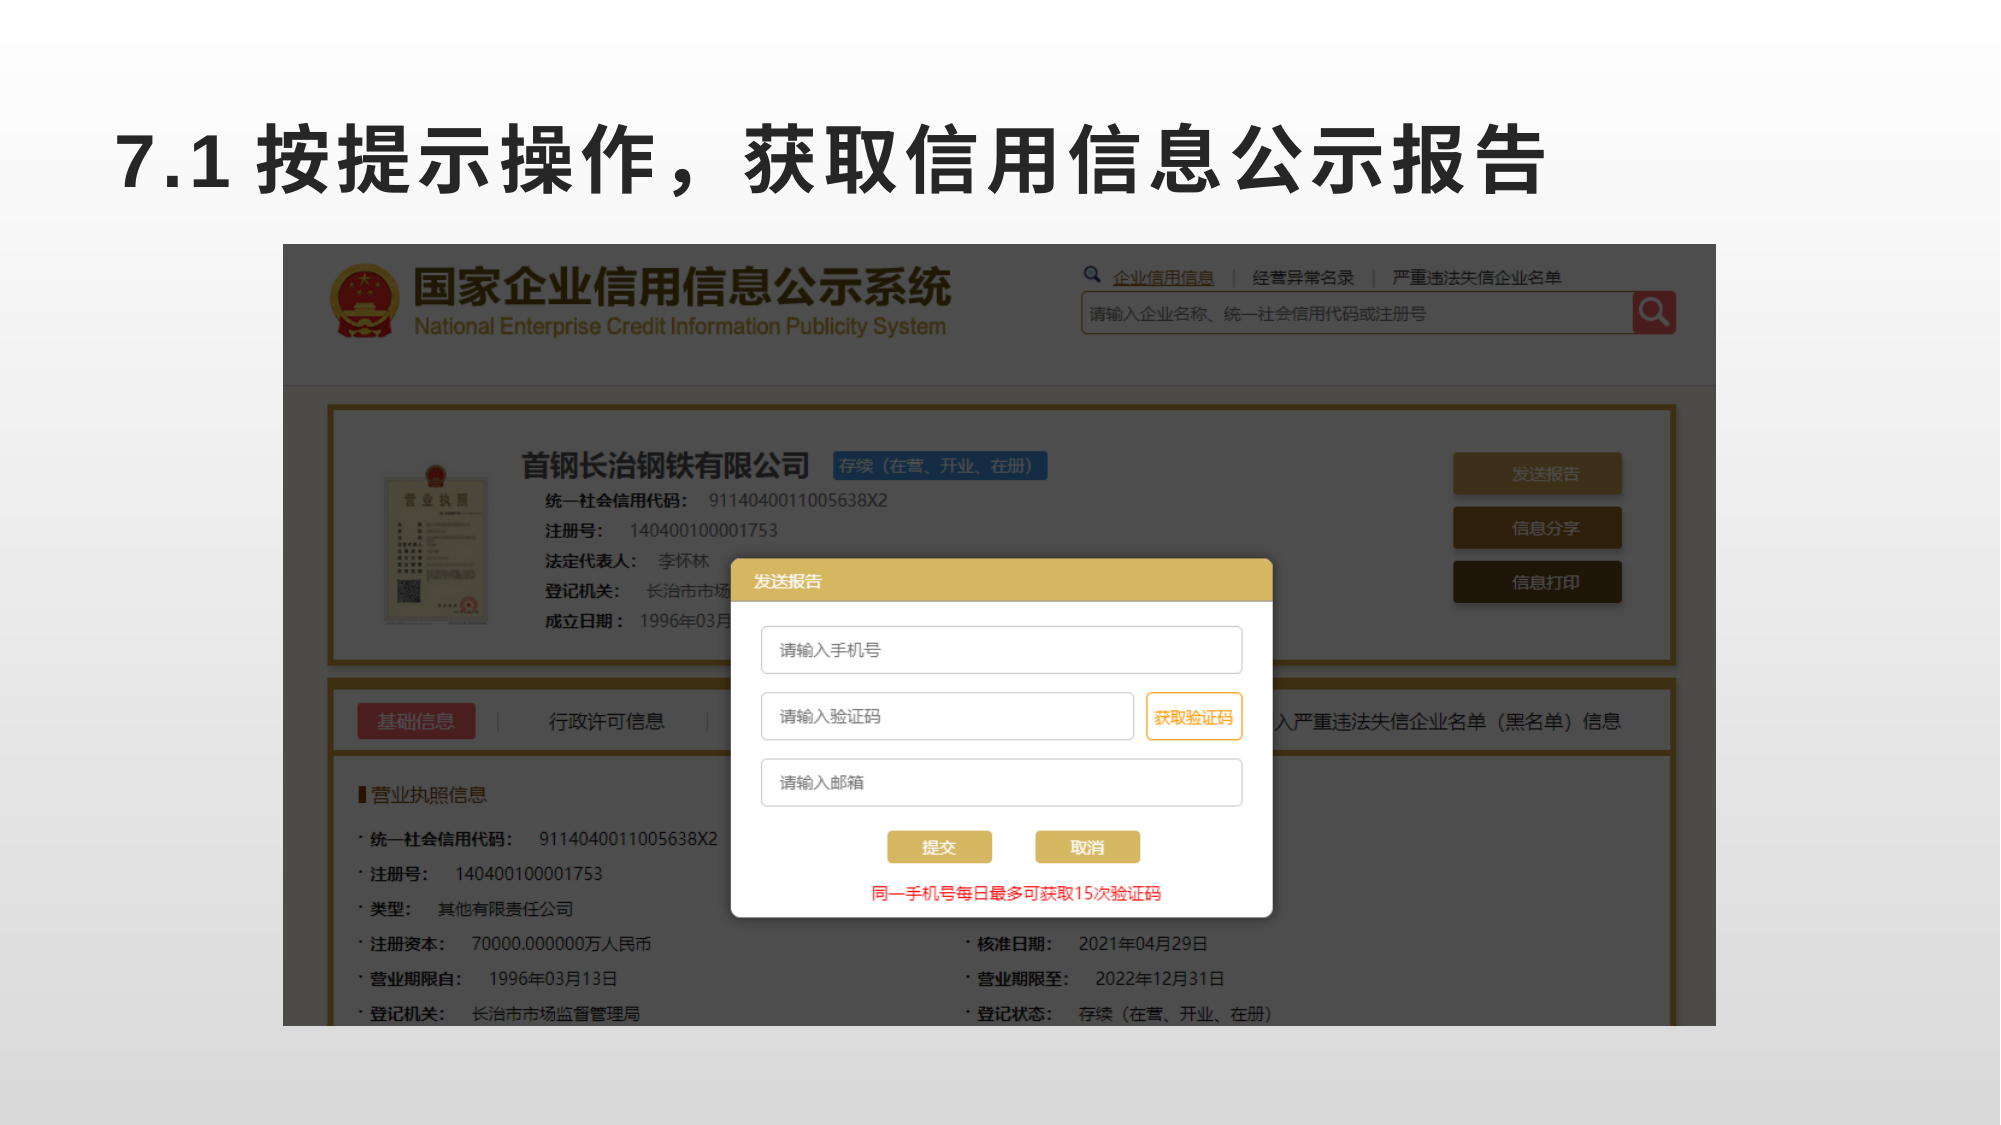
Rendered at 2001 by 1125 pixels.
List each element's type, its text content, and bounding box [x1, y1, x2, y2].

title 7.1按提示操作，获取信用信息公示报告 [99, 99, 1900, 216]
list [283, 244, 1716, 1026]
